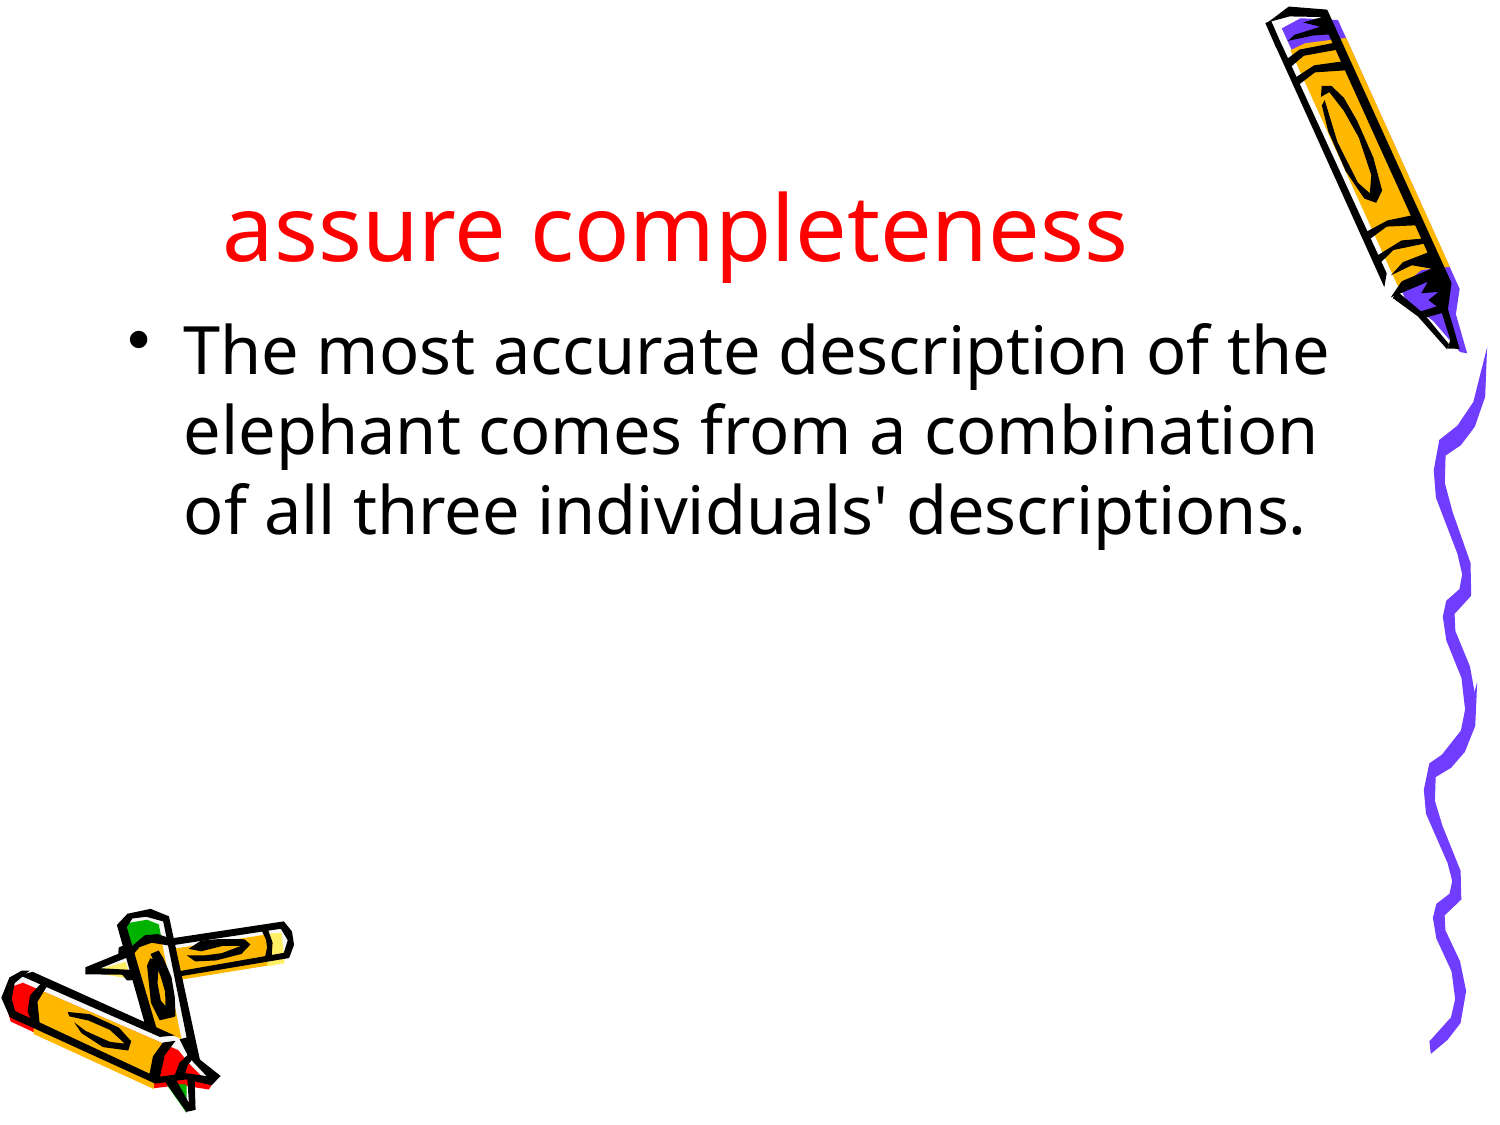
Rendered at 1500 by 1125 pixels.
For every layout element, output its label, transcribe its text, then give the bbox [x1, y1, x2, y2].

list The most accurate description of the elephant comes from a combination of all three individuals' descriptions. [112, 299, 1376, 901]
title assure completeness [112, 24, 1240, 288]
